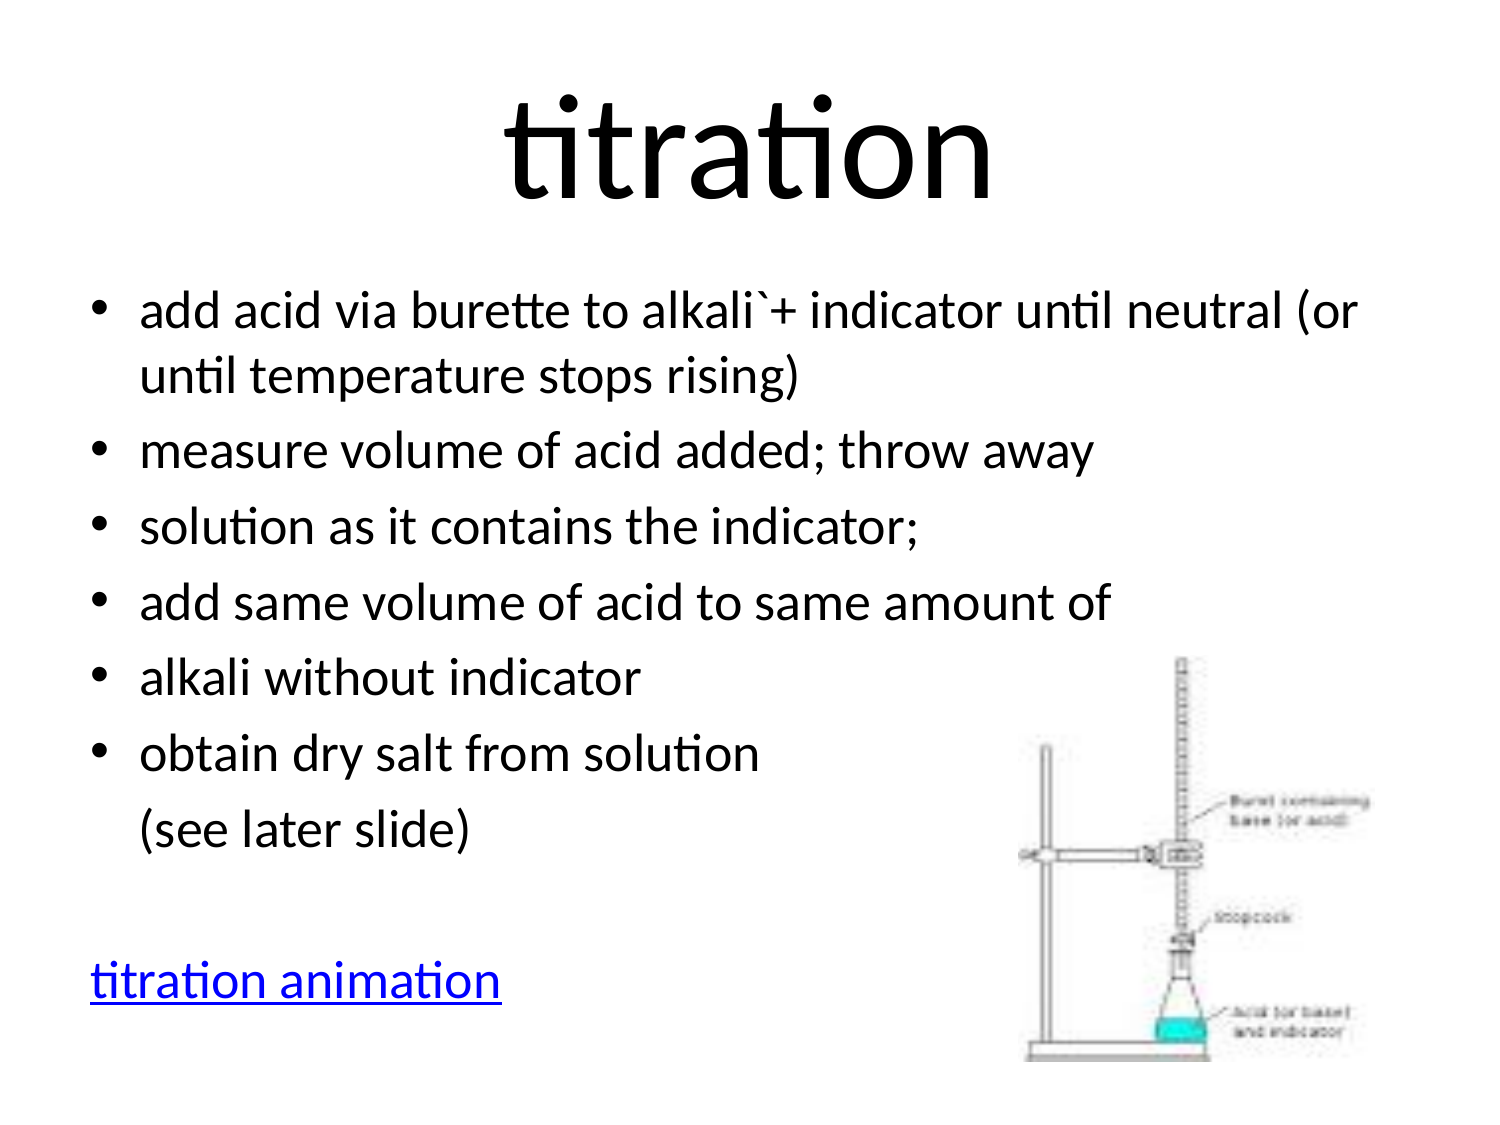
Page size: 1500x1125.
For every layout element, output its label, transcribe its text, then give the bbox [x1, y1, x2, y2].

title titration [75, 45, 1425, 233]
list add acid via burette to alkali`+ indicator until neutral (or until temperature stops rising) measure volume of acid added; throw away solution as it contains the indicator; add same volume of acid to same amount of alkali without indicator obtain dry salt from solution (see later slide) titration animation [75, 266, 1425, 1024]
picture [1018, 655, 1375, 1063]
